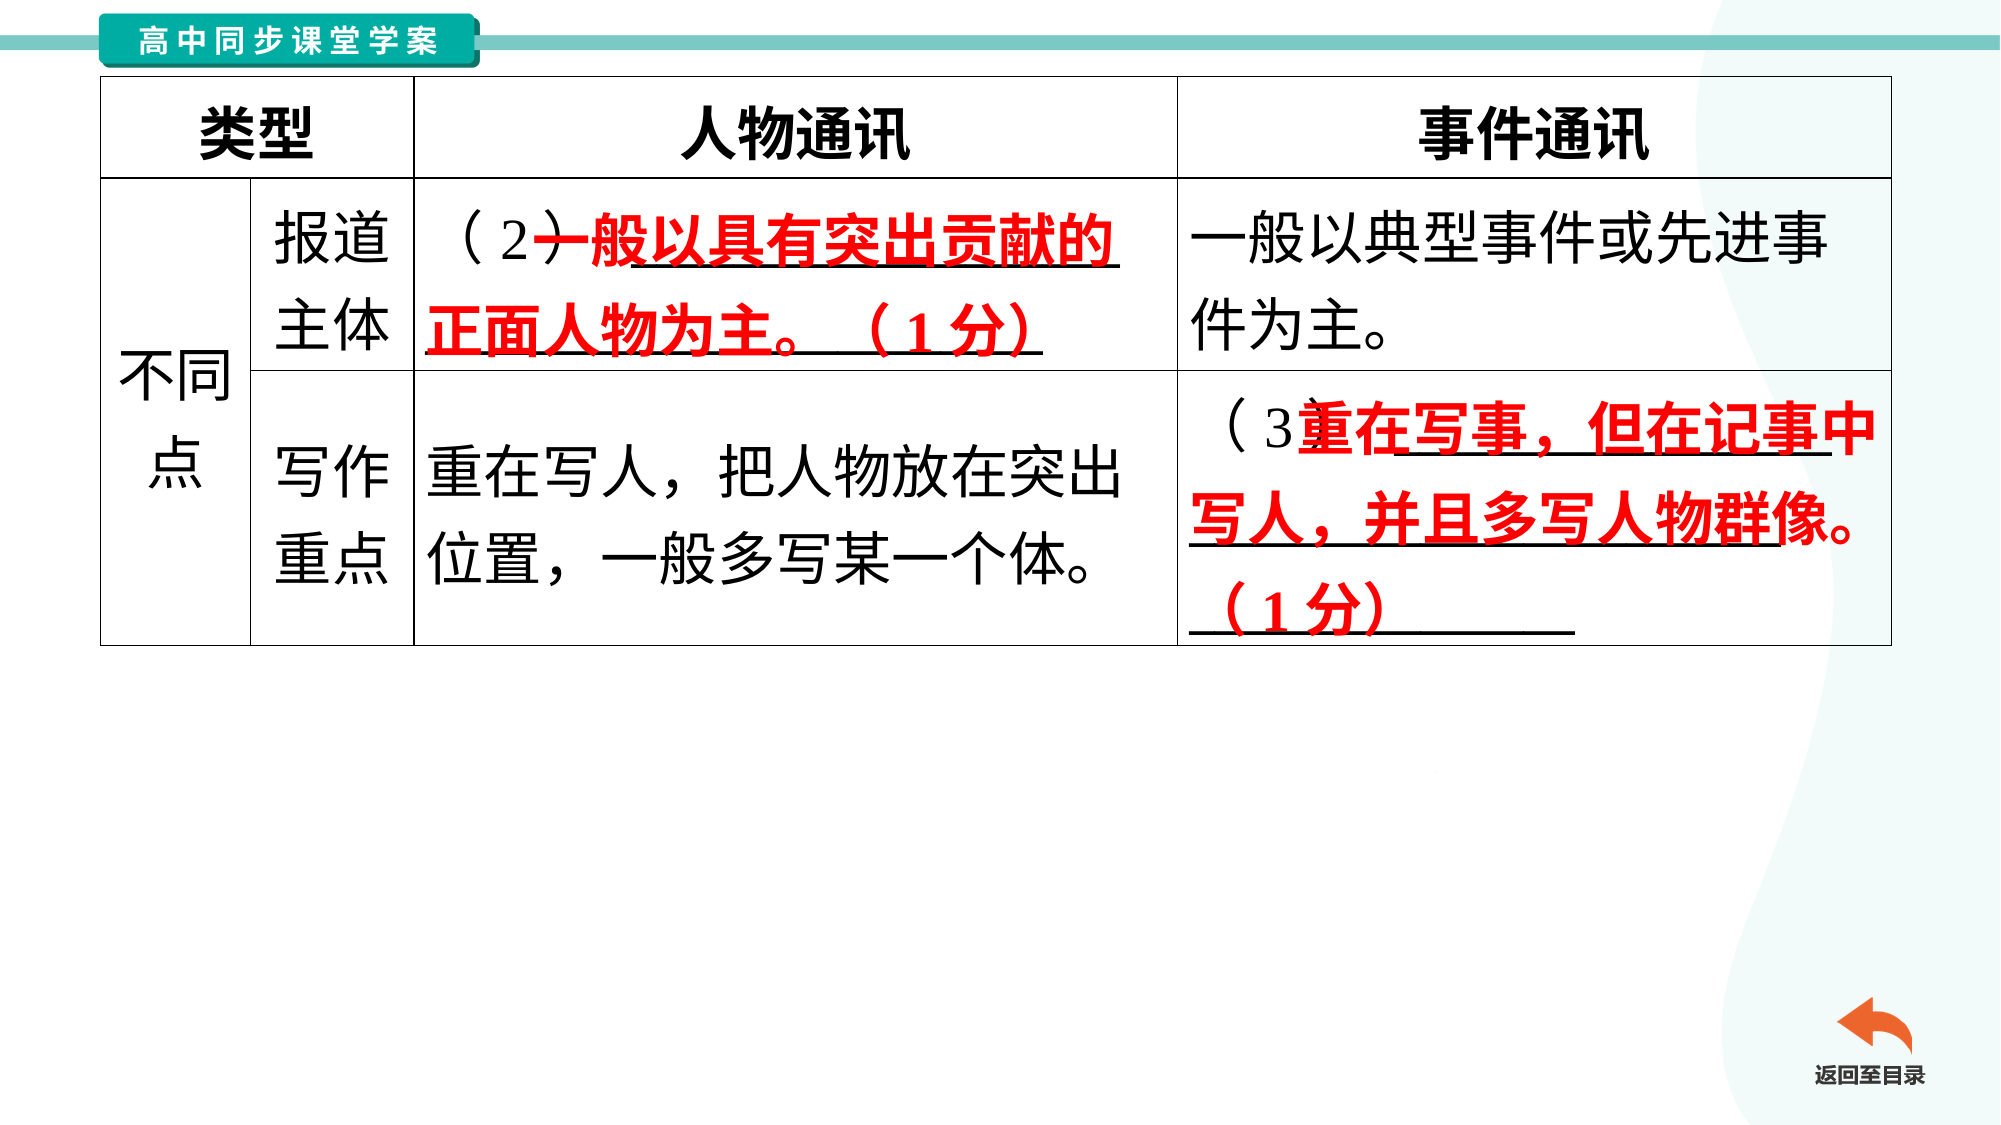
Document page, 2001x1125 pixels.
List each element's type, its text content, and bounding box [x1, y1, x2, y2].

table_cell （3） _________________ _______________________ _______________ [1178, 371, 1891, 645]
picture [0, 0, 2000, 1125]
table_header 事件通讯 [1178, 77, 1891, 177]
table_cell 写作 重点 [251, 371, 413, 645]
table_header 人物通讯 [415, 77, 1177, 177]
text_box 重在写事，但在记事中写人，并且多写人物群像。（1分） [1189, 370, 1883, 644]
table_cell 重在写人，把人物放在突出 位置，一般多写某一个体。 [415, 371, 1177, 645]
table_cell （2） ___________________ ________________________ [415, 179, 1177, 370]
text_box 一般以具有突出贡献的正面人物为主。（1分） [425, 182, 1169, 365]
table_cell 不同 点 [101, 179, 250, 645]
table_cell 一般以典型事件或先进事 件为主。 [1178, 179, 1891, 370]
table_header 类型 [101, 77, 413, 177]
table_cell 报道 主体 [251, 179, 413, 370]
